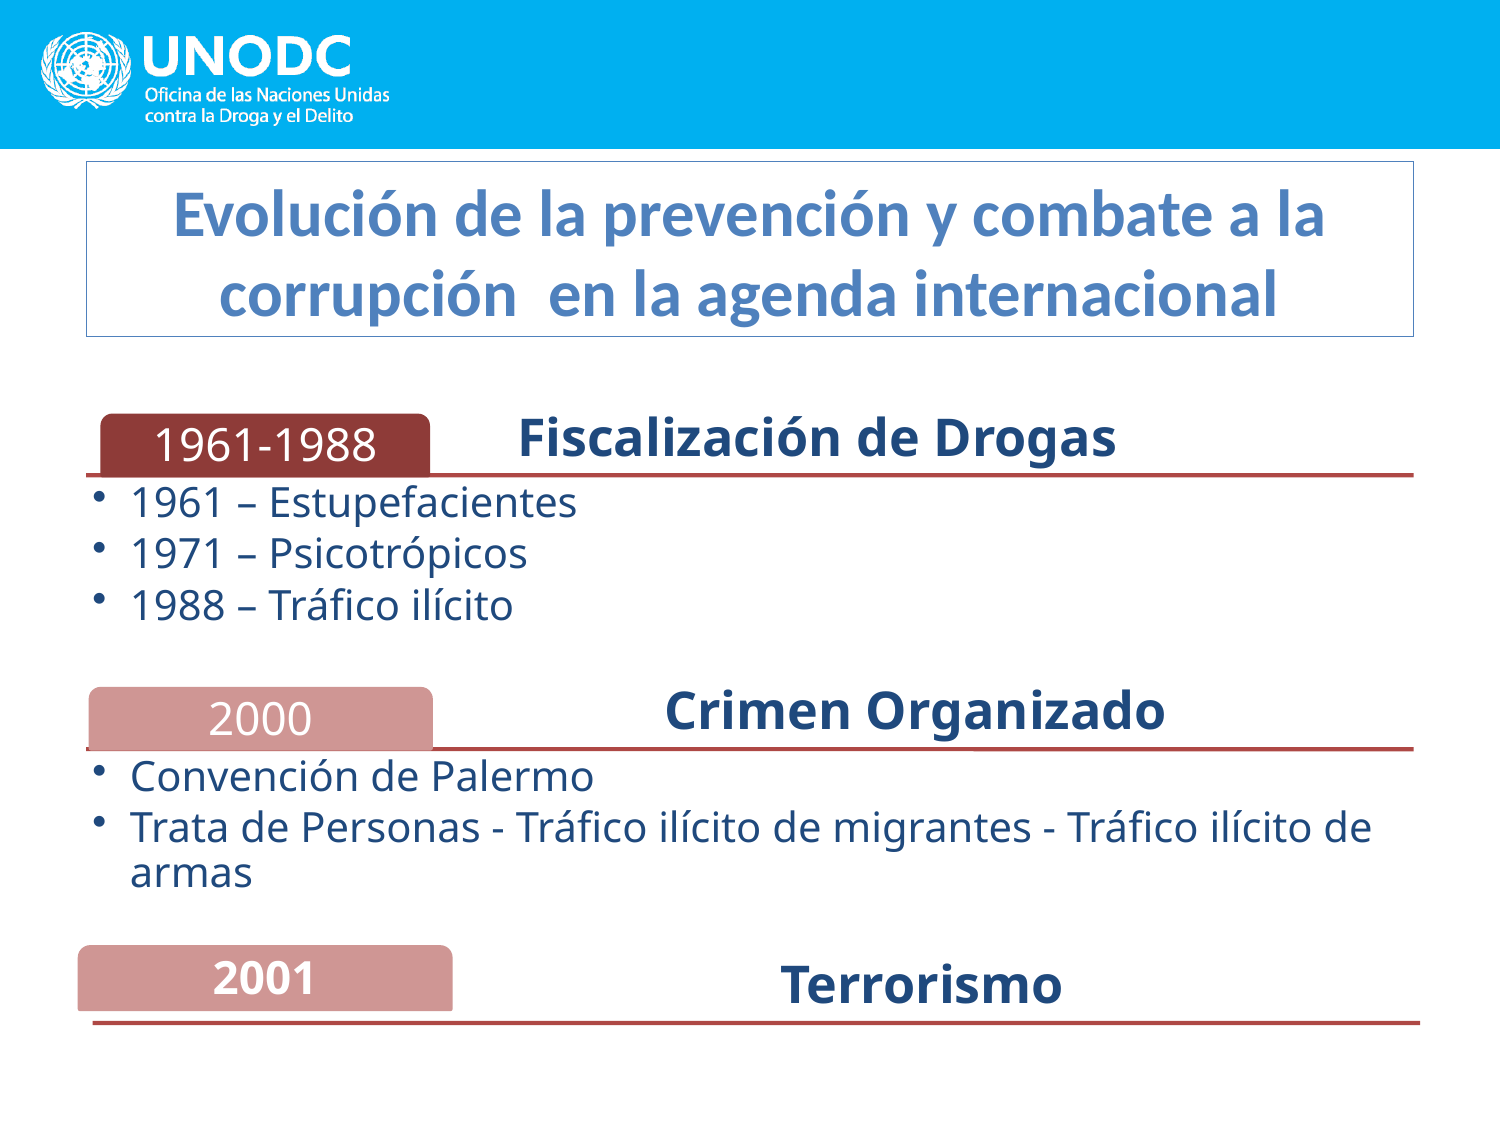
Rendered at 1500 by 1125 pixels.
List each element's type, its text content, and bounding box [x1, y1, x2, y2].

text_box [0, 0, 1500, 150]
text_box Evolución de la prevención y combate a la corrupción en la agenda internacional [86, 161, 1414, 337]
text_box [86, 385, 1414, 1024]
